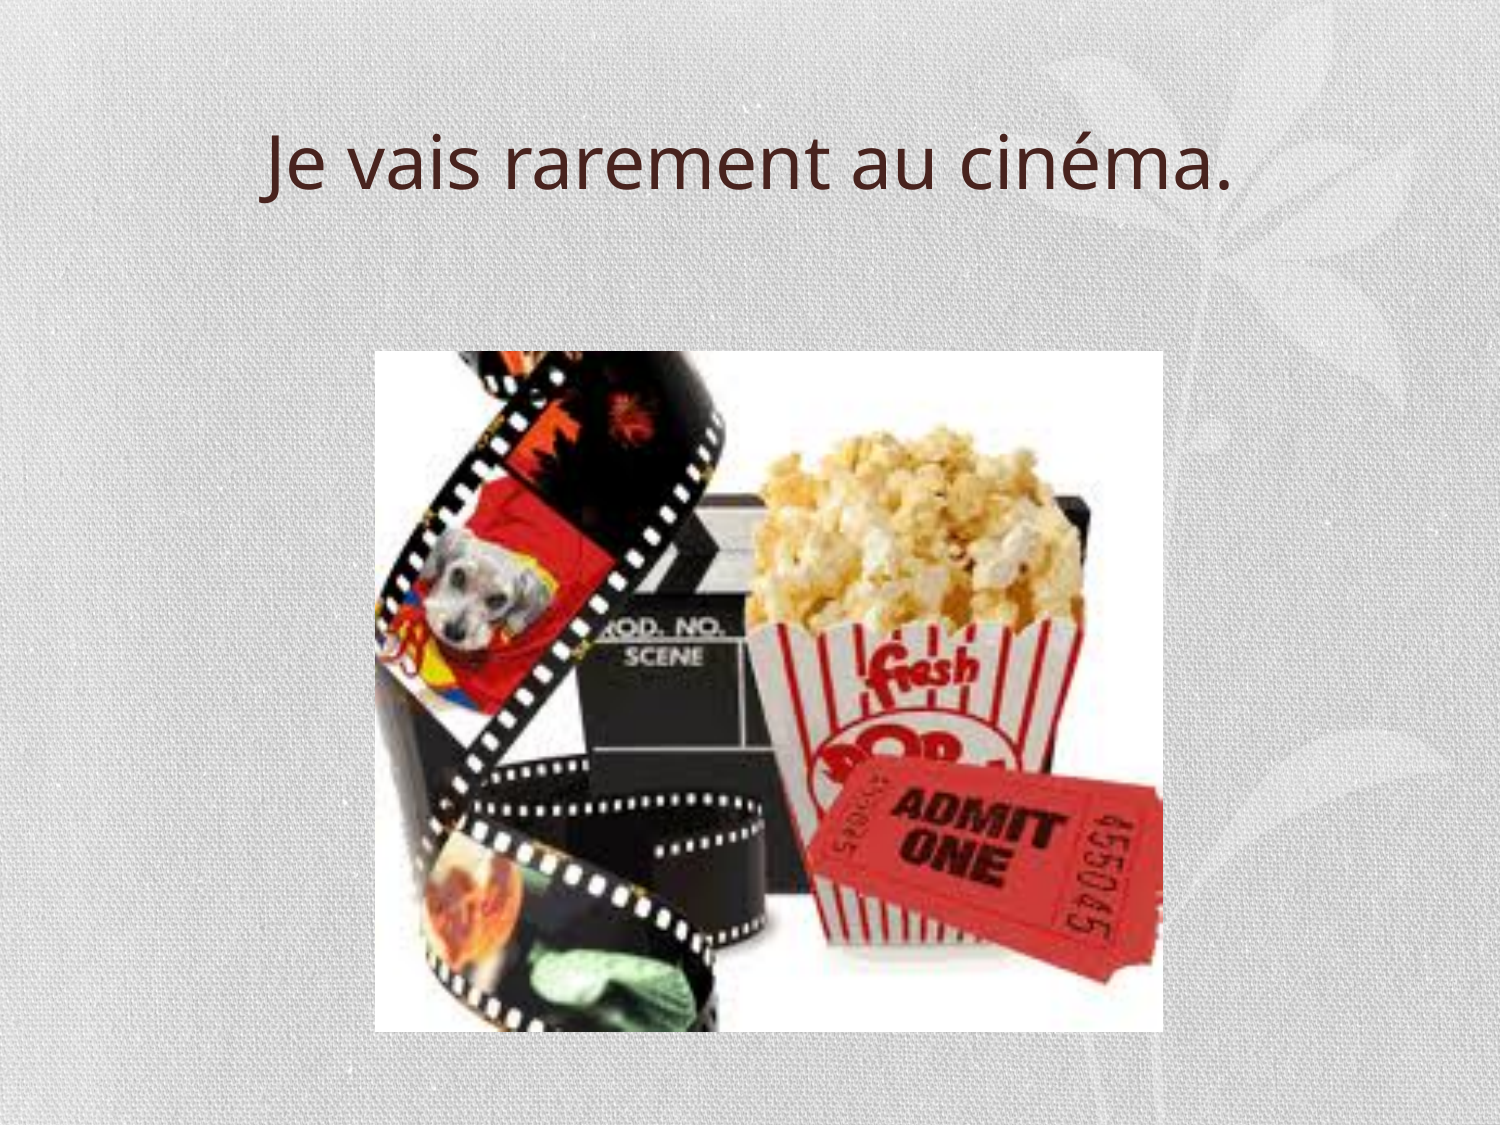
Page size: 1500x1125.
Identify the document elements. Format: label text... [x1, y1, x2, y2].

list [374, 351, 1163, 1033]
title Je vais rarement au cinéma. [45, 37, 1455, 213]
